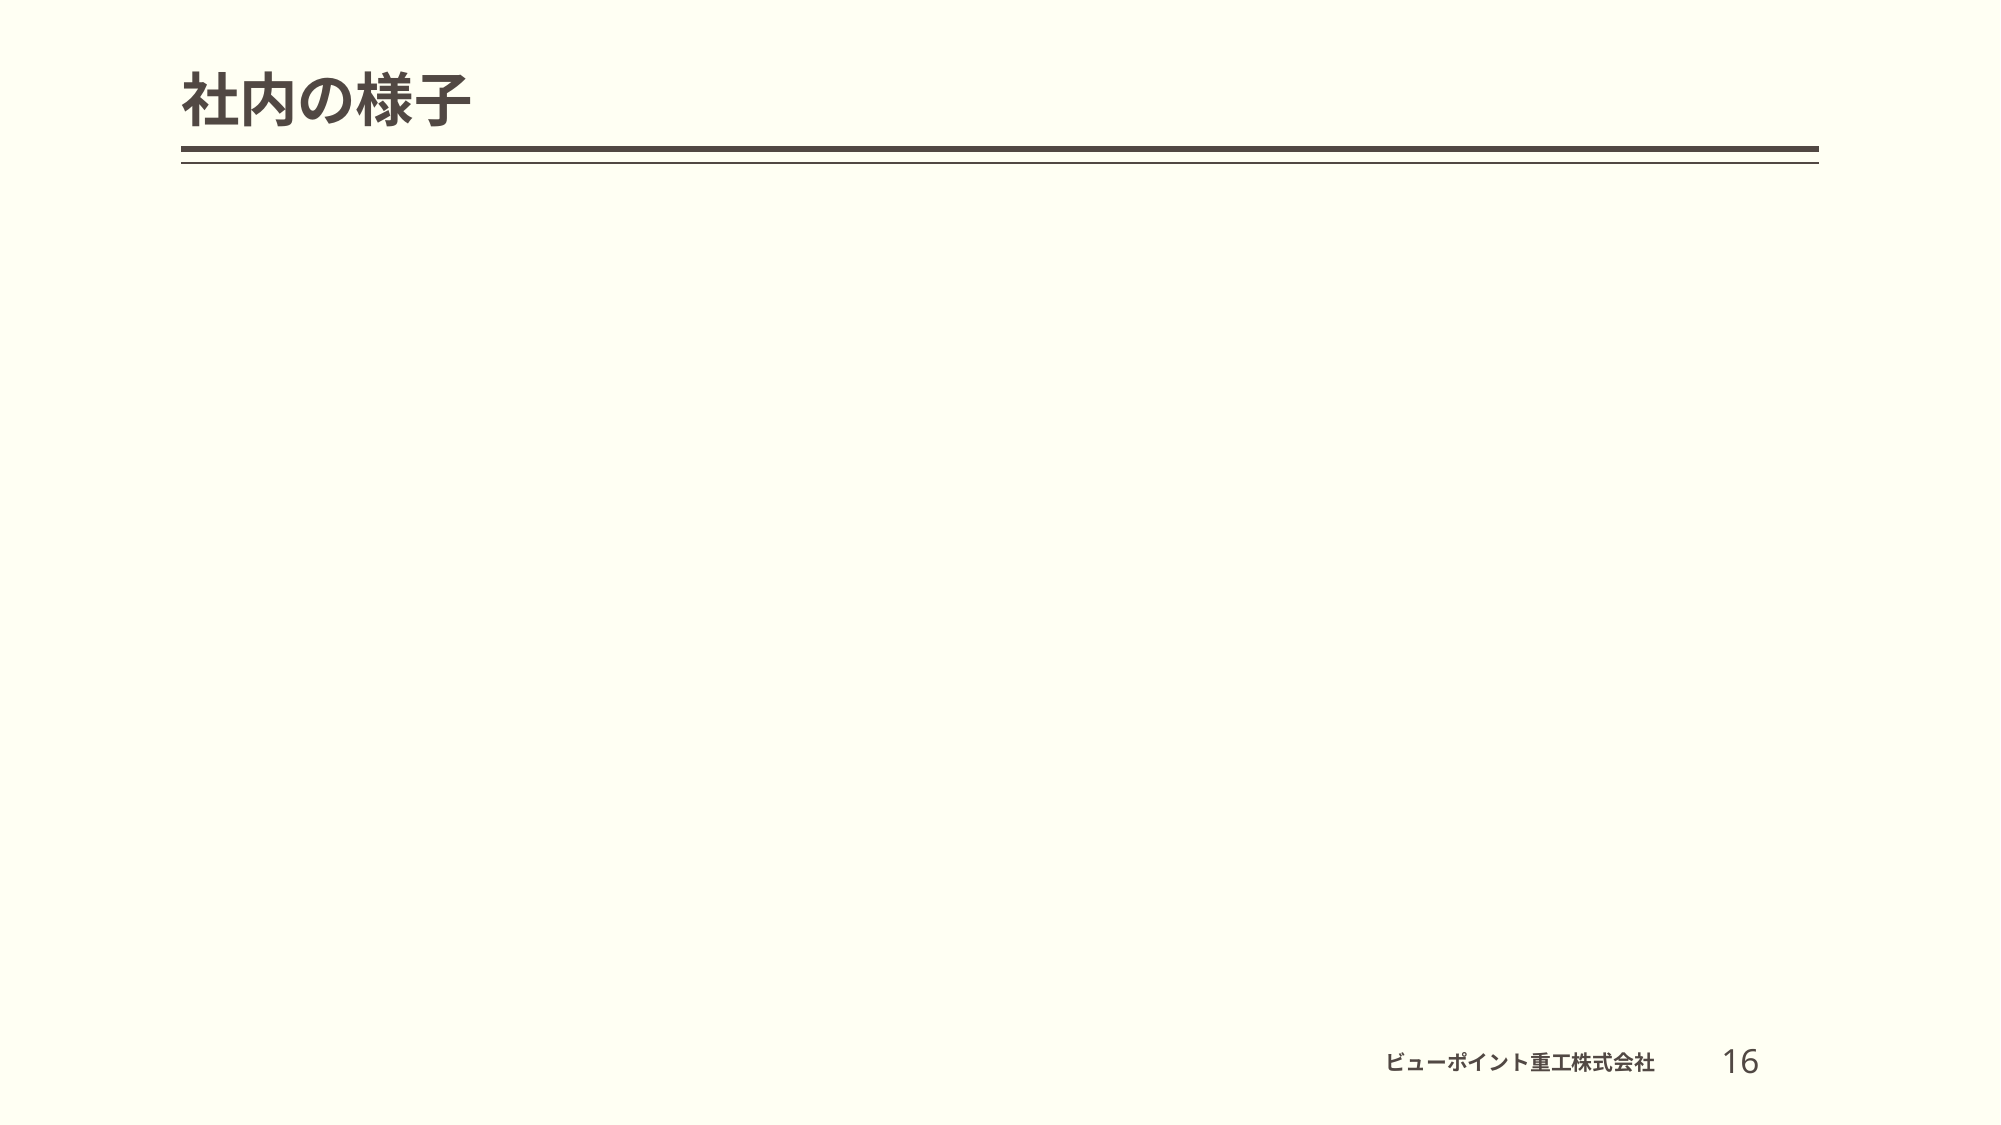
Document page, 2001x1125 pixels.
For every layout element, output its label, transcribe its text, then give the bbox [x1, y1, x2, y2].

title 社内の様子 [181, 48, 1819, 143]
